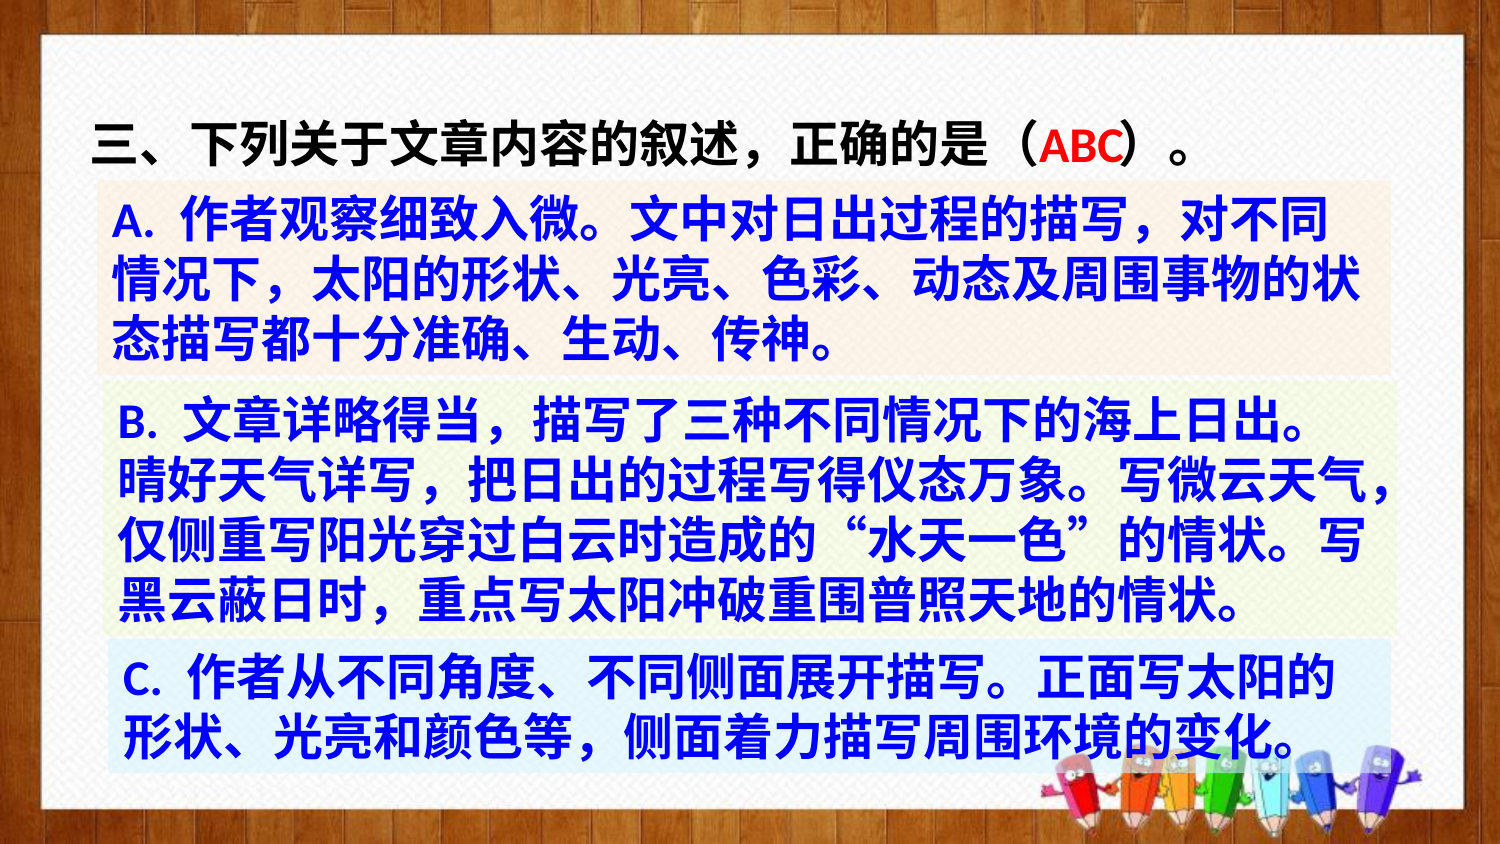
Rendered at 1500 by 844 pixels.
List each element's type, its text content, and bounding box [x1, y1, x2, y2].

text_box 三、下列关于文章内容的叙述，正确的是（ ）。 [1139, 104, 1391, 180]
text_box ABC [1024, 104, 1139, 180]
text_box C. 作者从不同角度、不同侧面展开描写。正面写太阳的形状、光亮和颜色等，侧面着力描写周围环境的变化。 [108, 638, 1391, 774]
picture [0, 0, 1500, 844]
text_box B. 文章详略得当，描写了三种不同情况下的海上日出。晴好天气详写，把日出的过程写得仪态万象。写微云天气，仅侧重写阳光穿过白云时造成的“水天一色”的情状。写黑云蔽日时，重点写太阳冲破重围普照天地的情状。 [102, 381, 1397, 636]
text_box 三、下列关于文章内容的叙述，正确的是（ ）。 [74, 104, 1024, 180]
text_box A. 作者观察细致入微。文中对日出过程的描写，对不同情况下，太阳的形状、光亮、色彩、动态及周围事物的状态描写都十分准确、生动、传神。 [97, 180, 1391, 376]
